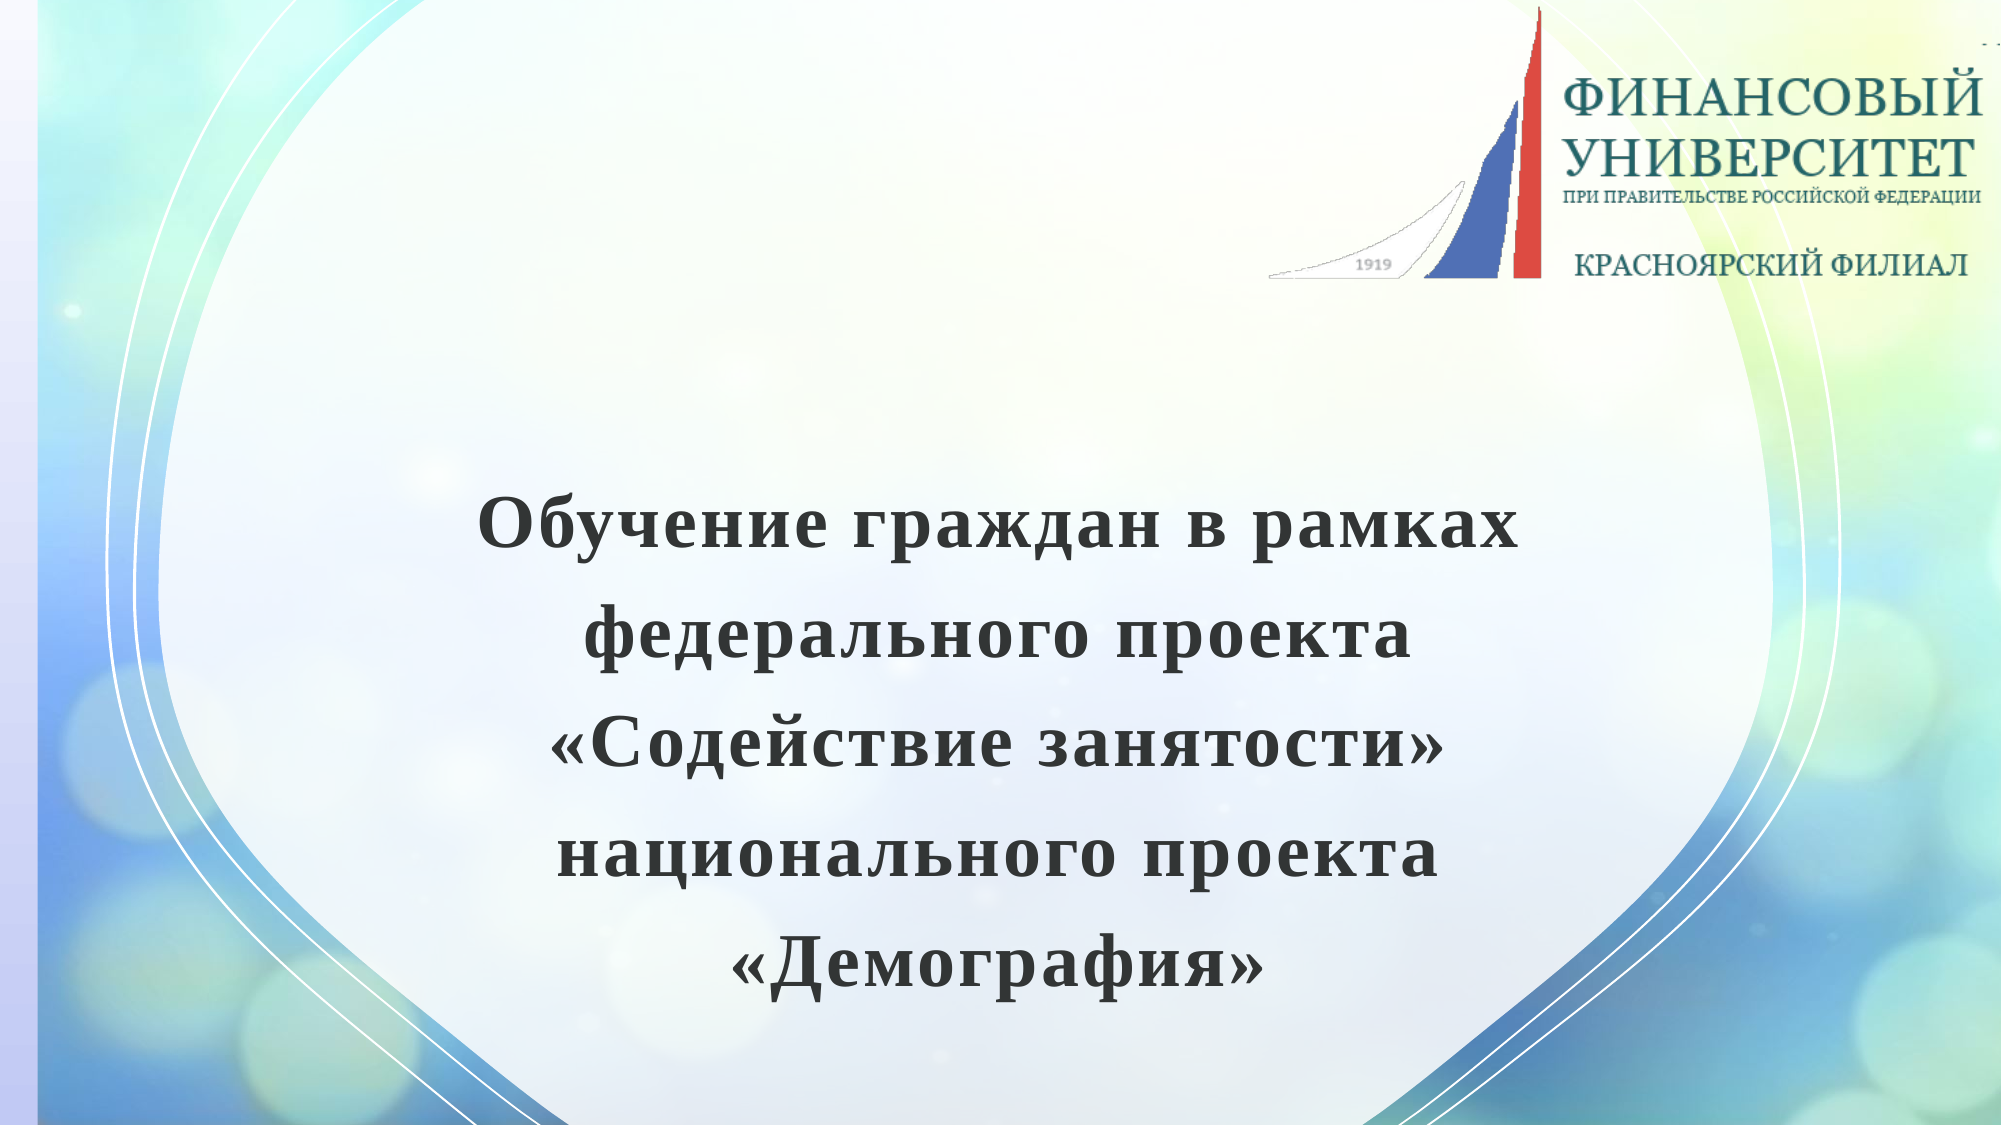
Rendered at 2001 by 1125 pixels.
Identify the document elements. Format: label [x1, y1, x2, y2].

text_box [0, 0, 37, 1125]
picture [37, 0, 2001, 1125]
